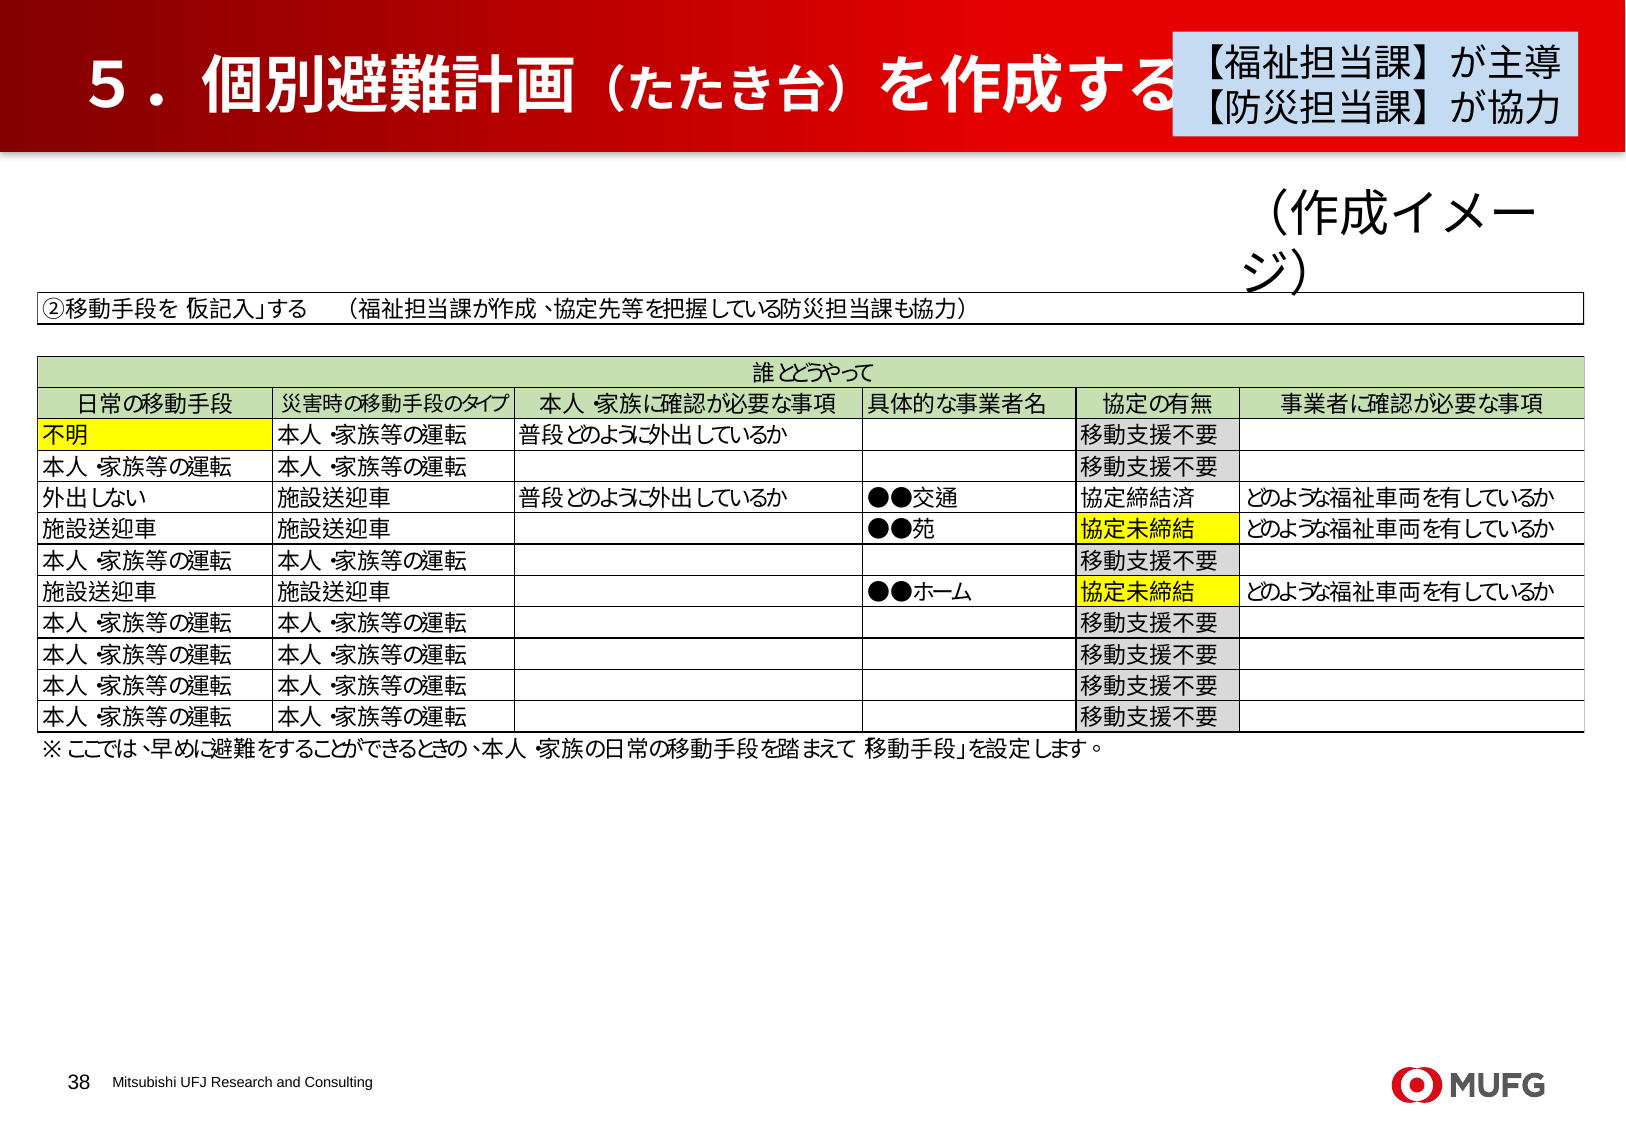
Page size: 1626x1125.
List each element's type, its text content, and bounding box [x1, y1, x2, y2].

text_box （作成イメージ） [1230, 172, 1610, 250]
picture [37, 291, 1586, 765]
text_box 【福祉担当課】が主導 【防災担当課】が協力 [1172, 31, 1579, 137]
title ５．個別避難計画（たたき台）を作成する [67, 42, 1172, 120]
